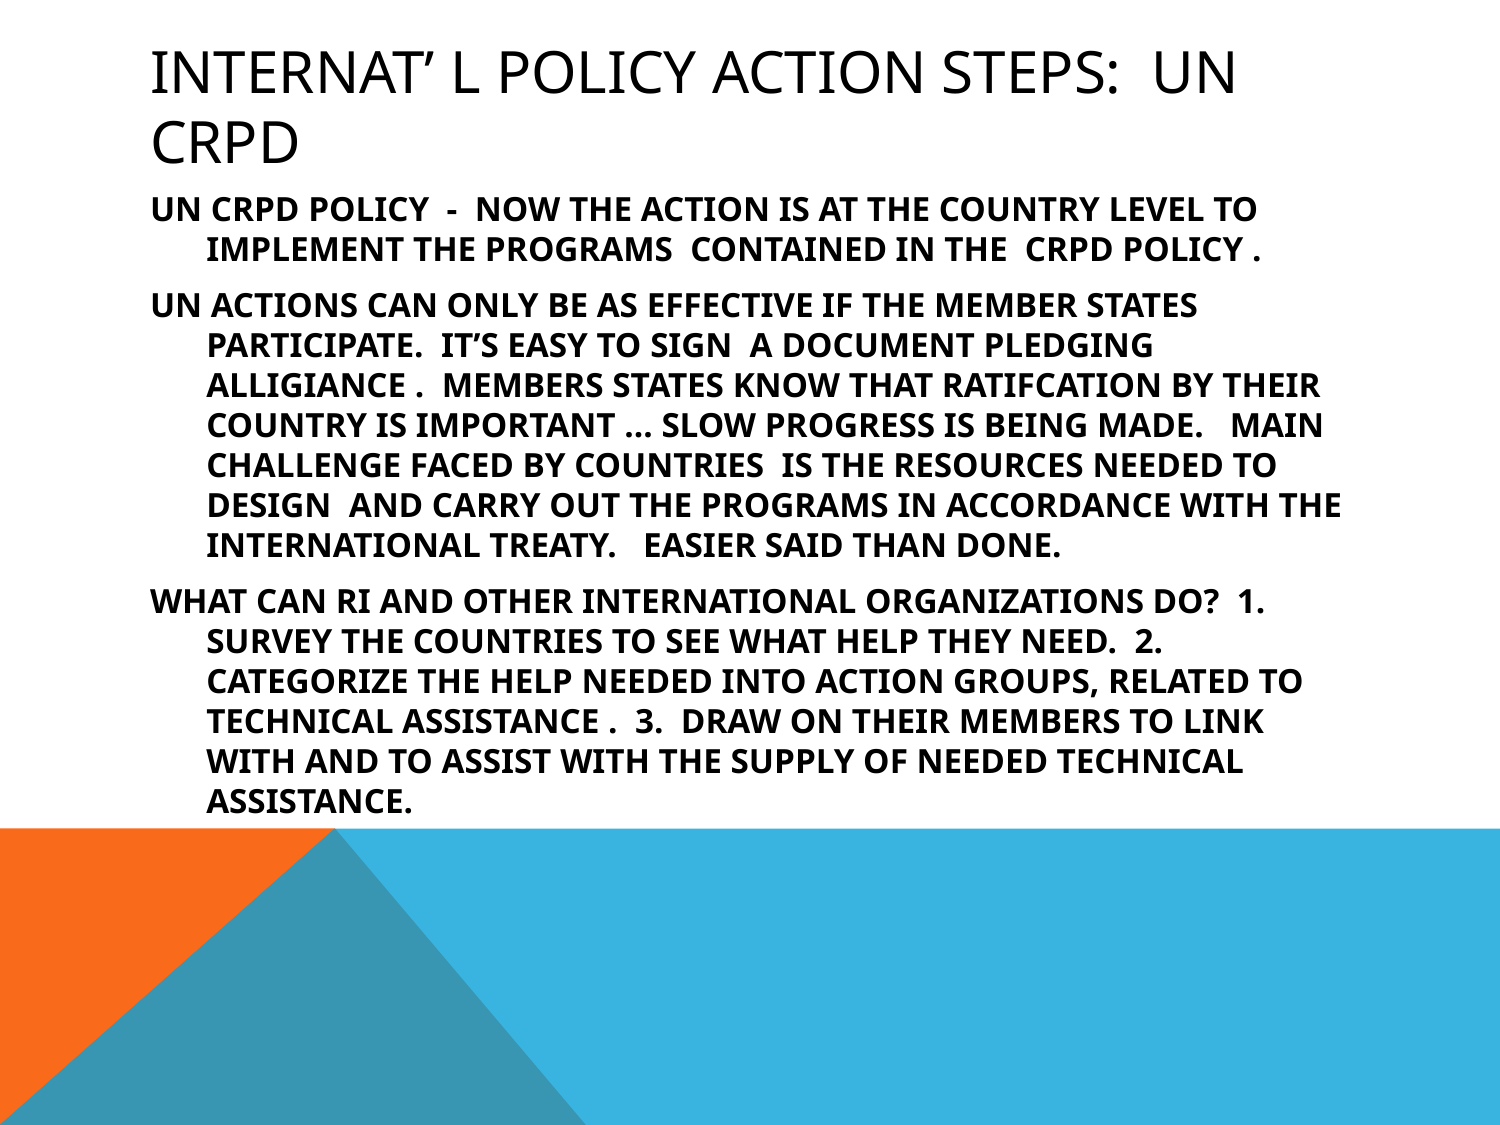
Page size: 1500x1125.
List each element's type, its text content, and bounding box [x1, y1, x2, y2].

list UN CRPD POLICY - NOW THE ACTION IS AT THE COUNTRY LEVEL TO IMPLEMENT THE PROGRAMS CONTAINED IN THE CRPD POLICY . UN ACTIONS CAN ONLY BE AS EFFECTIVE IF THE MEMBER STATES PARTICIPATE. IT’S EASY TO SIGN A DOCUMENT PLEDGING ALLIGIANCE . MEMBERS STATES KNOW THAT RATIFCATION BY THEIR COUNTRY IS IMPORTANT … SLOW PROGRESS IS BEING MADE. MAIN CHALLENGE FACED BY COUNTRIES IS THE RESOURCES NEEDED TO DESIGN AND CARRY OUT THE PROGRAMS IN ACCORDANCE WITH THE INTERNATIONAL TREATY. EASIER SAID THAN DONE. WHAT CAN RI AND OTHER INTERNATIONAL ORGANIZATIONS DO? 1. SURVEY THE COUNTRIES TO SEE WHAT HELP THEY NEED. 2. CATEGORIZE THE HELP NEEDED INTO ACTION GROUPS, RELATED TO TECHNICAL ASSISTANCE . 3. DRAW ON THEIR MEMBERS TO LINK WITH AND TO ASSIST WITH THE SUPPLY OF NEEDED TECHNICAL ASSISTANCE. [135, 180, 1369, 768]
title INTERNAT’ L POLICY ACTION STEPS: UN CRPD [135, 60, 1369, 150]
